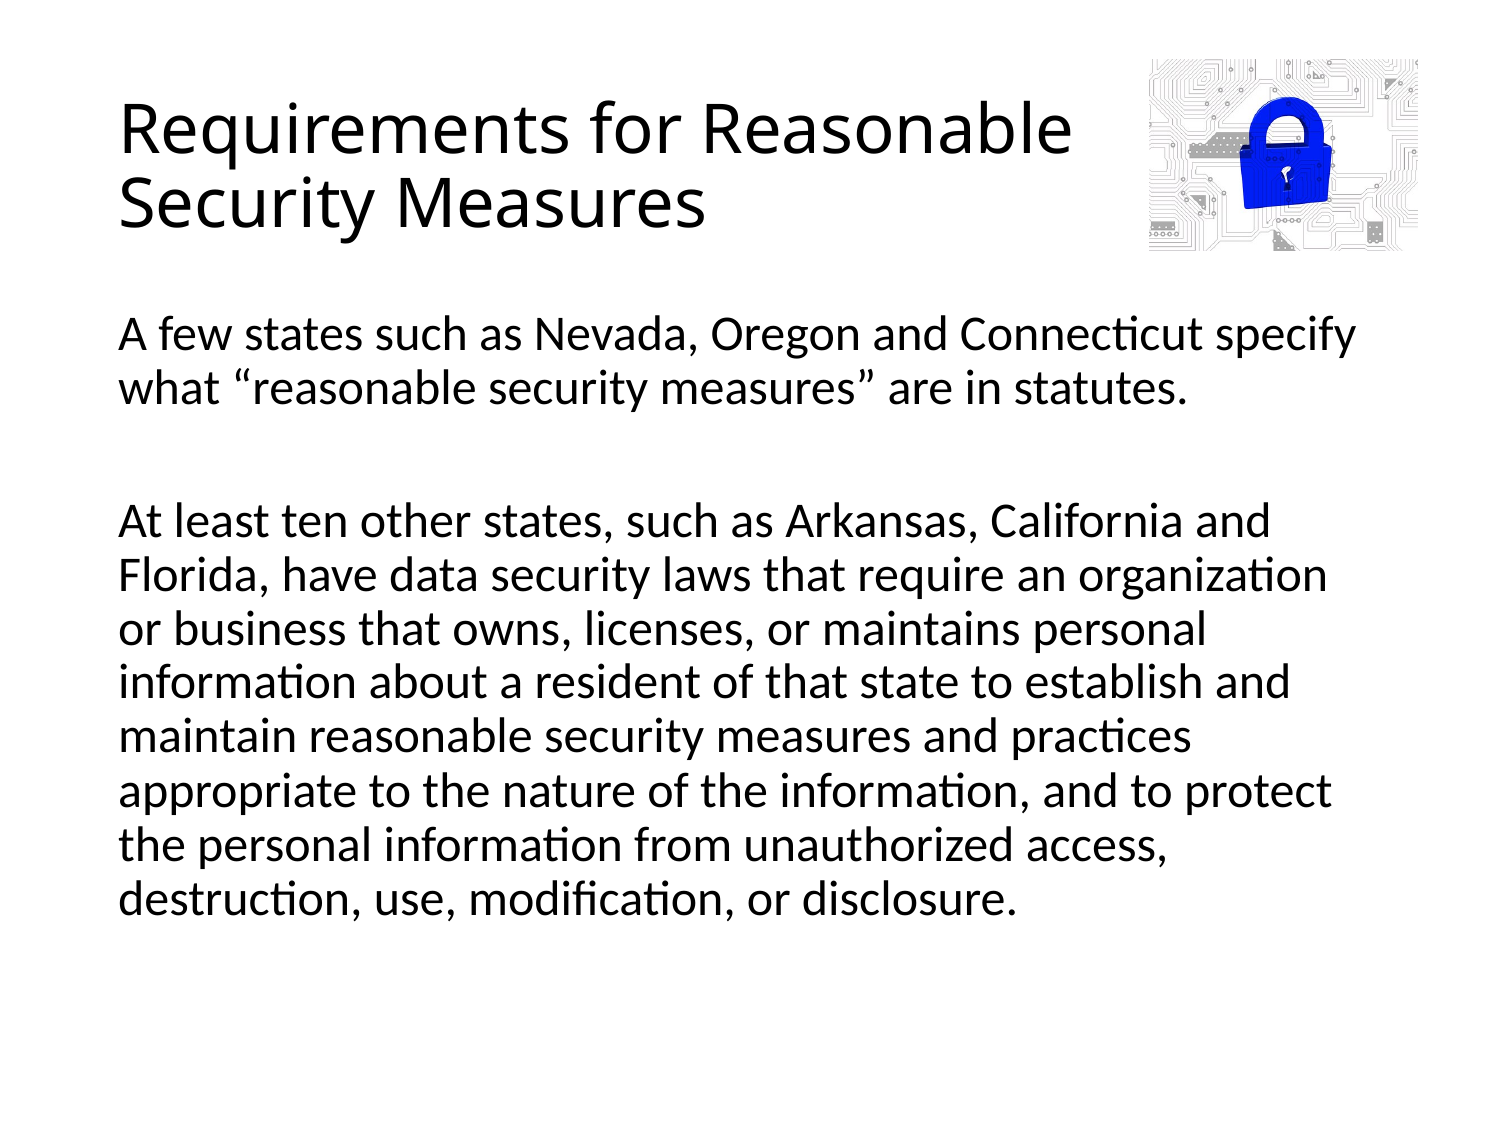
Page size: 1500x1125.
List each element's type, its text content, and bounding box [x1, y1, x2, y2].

list A few states such as Nevada, Oregon and Connecticut specify what “reasonable security measures” are in statutes. At least ten other states, such as Arkansas, California and Florida, have data security laws that require an organization or business that owns, licenses, or maintains personal information about a resident of that state to establish and maintain reasonable security measures and practices appropriate to the nature of the information, and to protect the personal information from unauthorized access, destruction, use, modification, or disclosure. [102, 299, 1398, 1014]
title Requirements for Reasonable Security Measures [102, 59, 1150, 278]
picture [1149, 59, 1418, 251]
